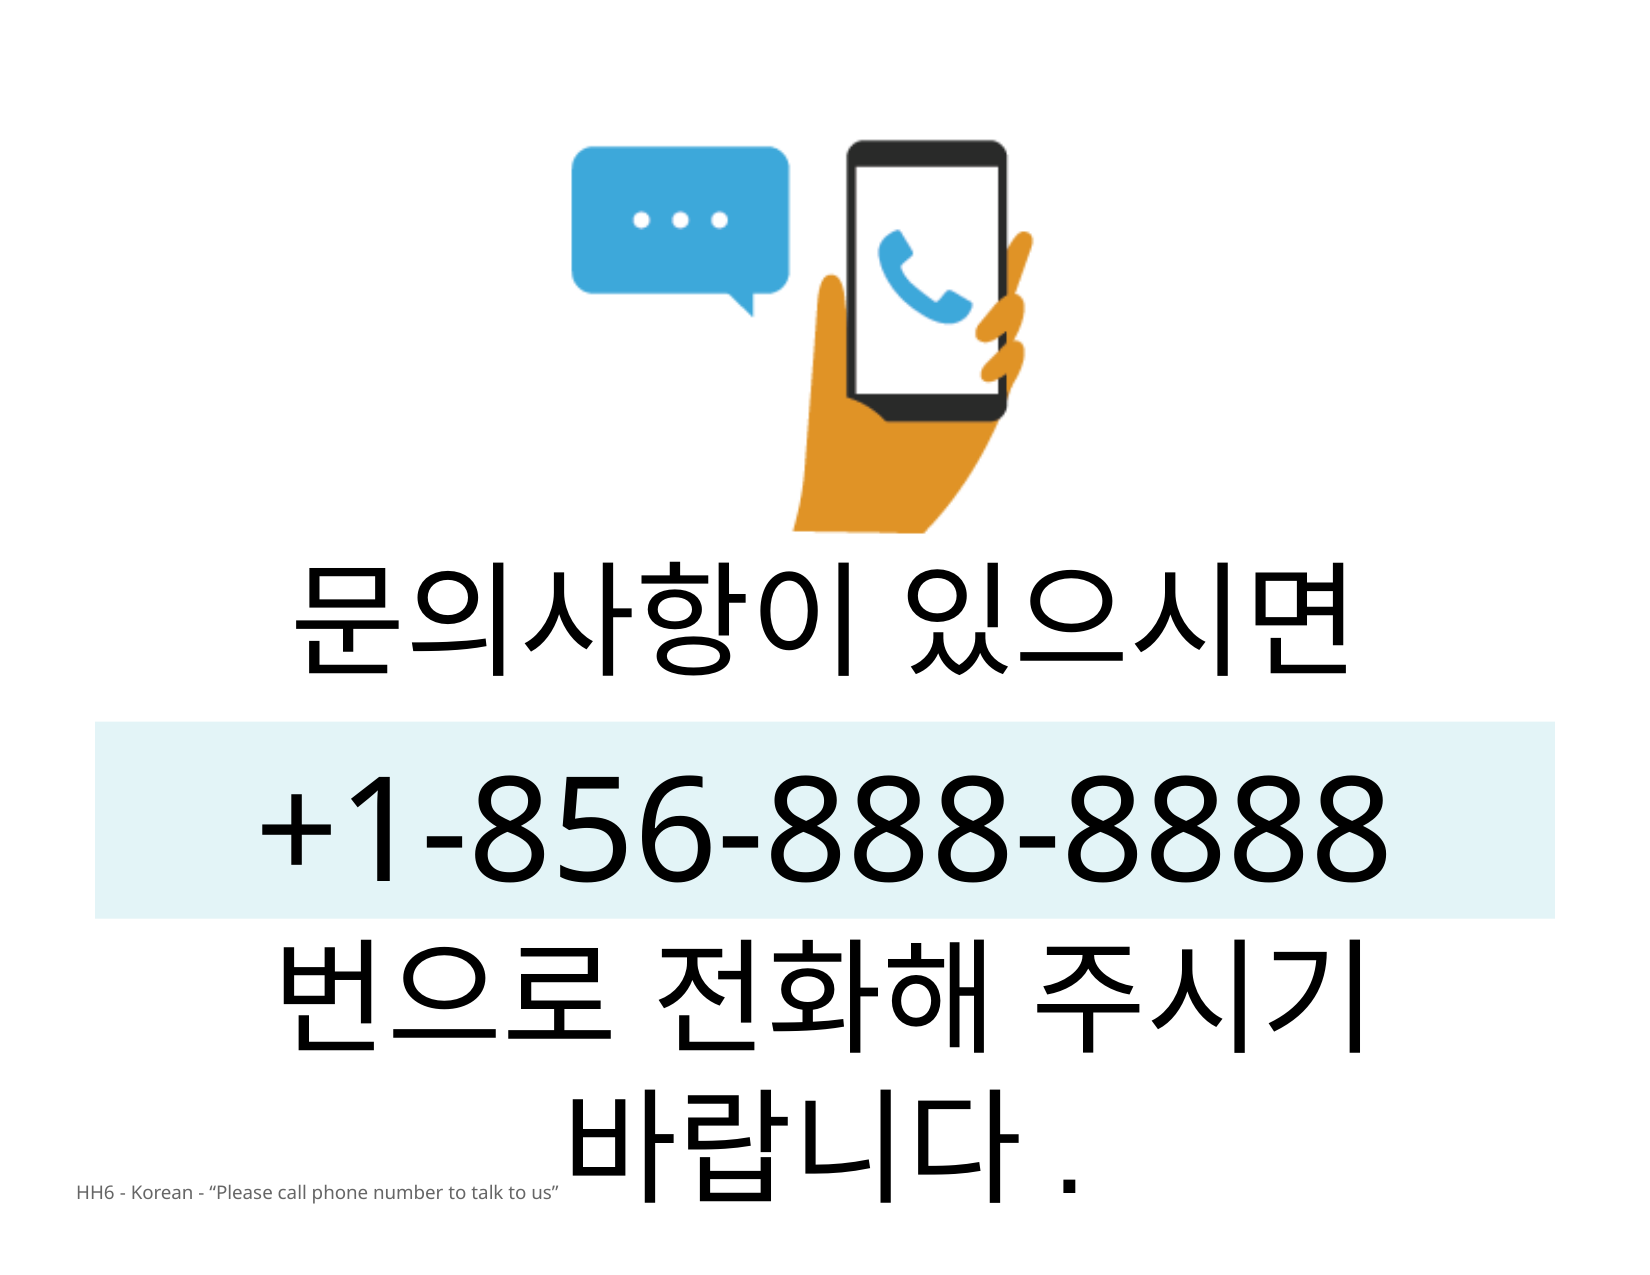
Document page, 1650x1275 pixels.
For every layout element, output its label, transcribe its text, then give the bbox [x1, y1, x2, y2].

picture [519, 94, 1111, 553]
text_box +1-856-888-8888 [113, 720, 1537, 919]
